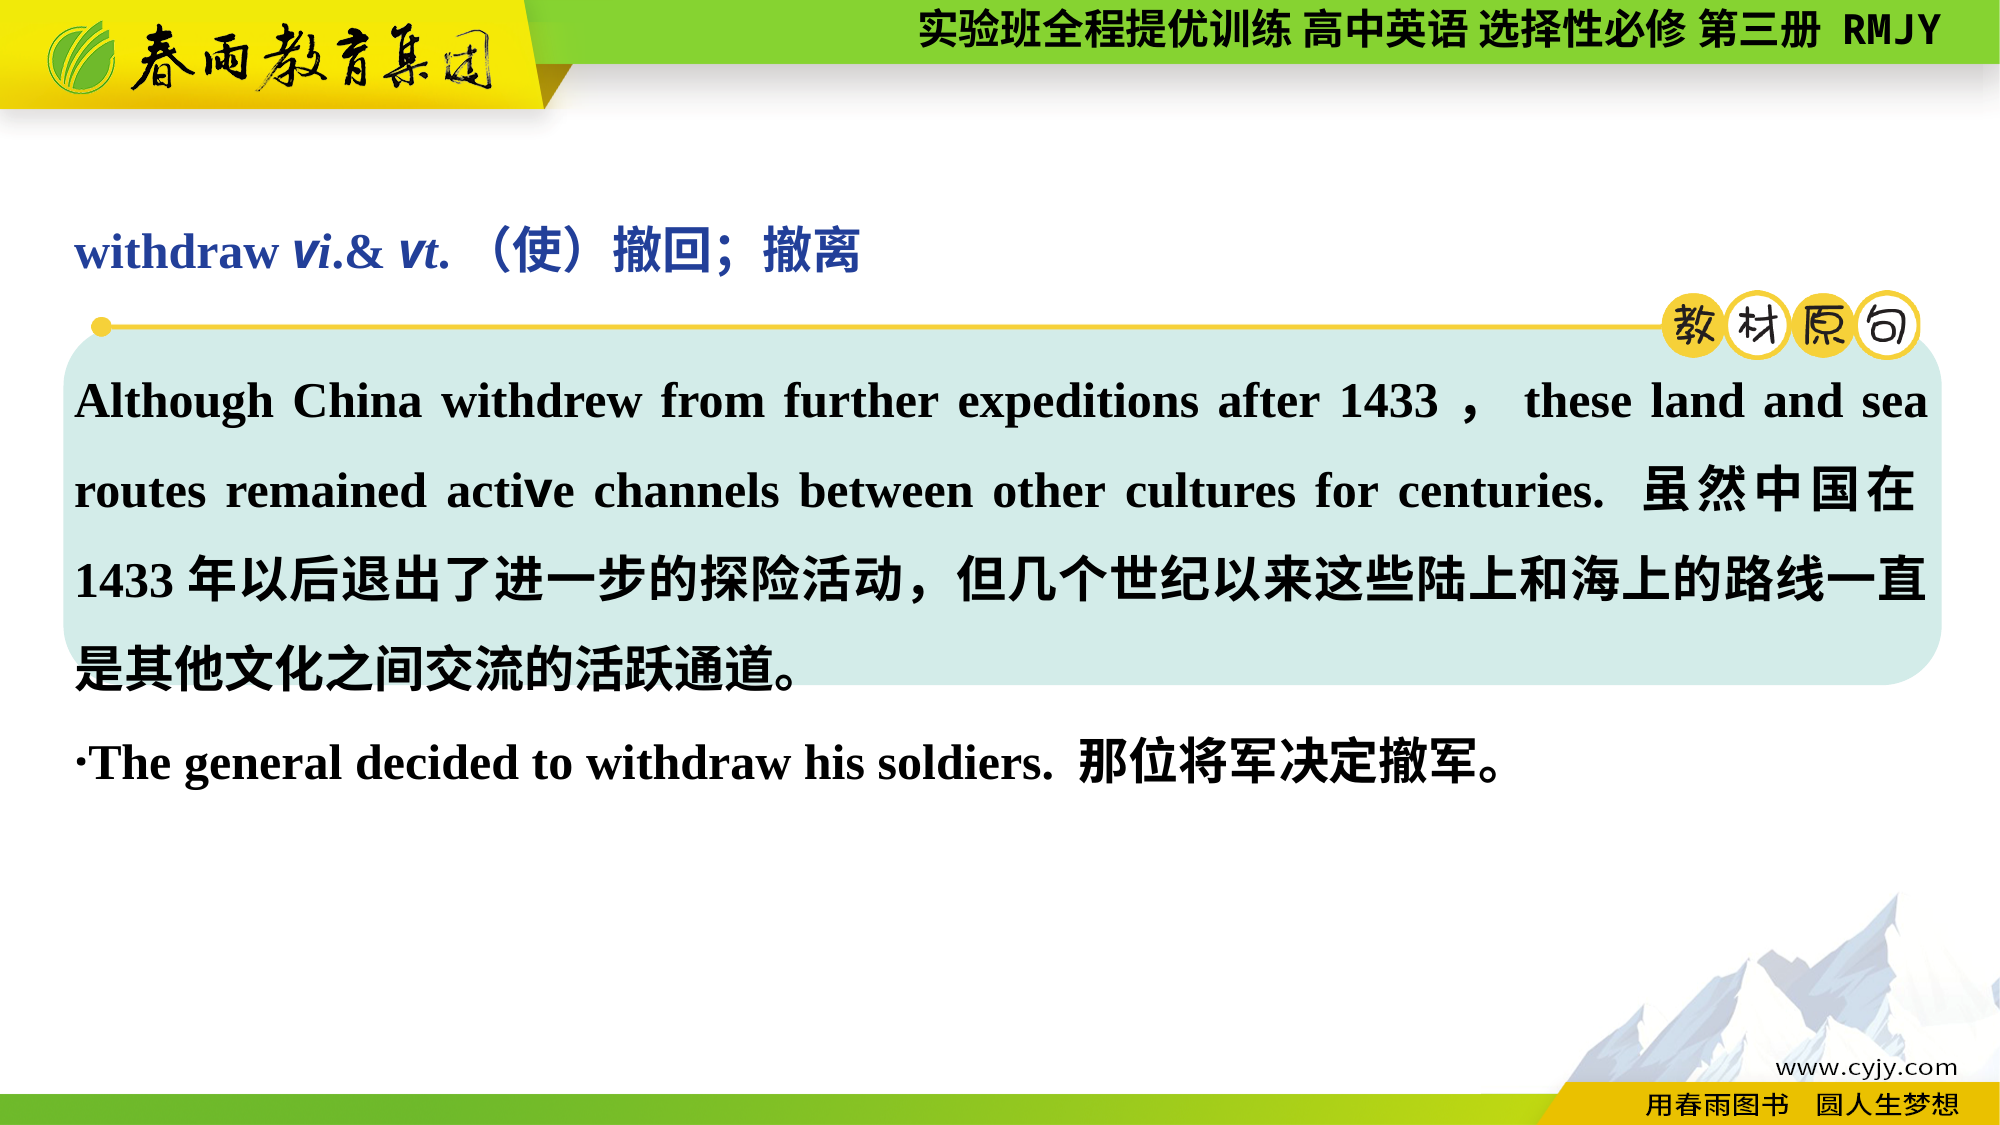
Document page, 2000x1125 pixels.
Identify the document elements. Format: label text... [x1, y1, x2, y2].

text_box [90, 290, 1921, 390]
list withdraw vi.& vt.（使）撤回；撤离 [59, 181, 1944, 278]
text_box Although China withdrew from further expeditions after 1433，these land and sea routes remained active channels between other cultures for centuries. 虽然中国在1433年以后退出了进一步的探险活动，但几个世纪以来这些陆上和海上的路线一直是其他文化之间交流的活跃通道。 [59, 329, 1944, 692]
picture [0, 0, 2000, 1125]
text_box ·The general decided to withdraw his soldiers. 那位将军决定撤军。 [59, 692, 1944, 798]
